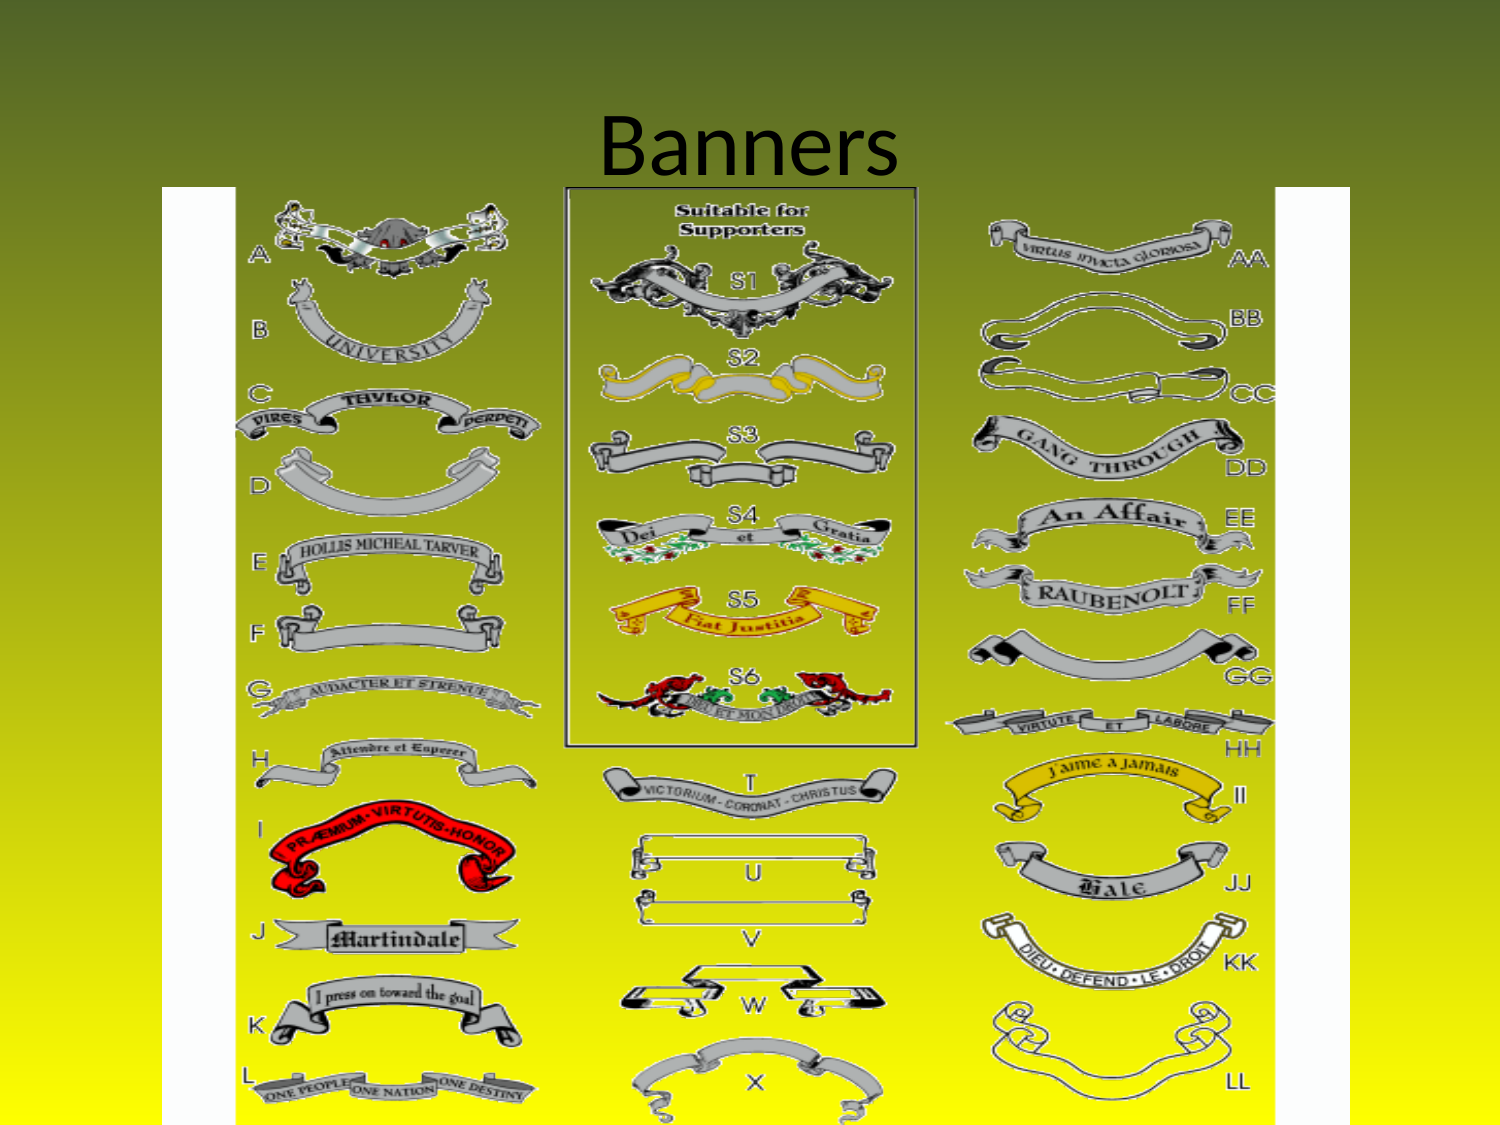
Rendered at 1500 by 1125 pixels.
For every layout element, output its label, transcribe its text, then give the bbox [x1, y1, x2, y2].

title Banners [75, 45, 1425, 233]
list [162, 187, 1351, 1125]
